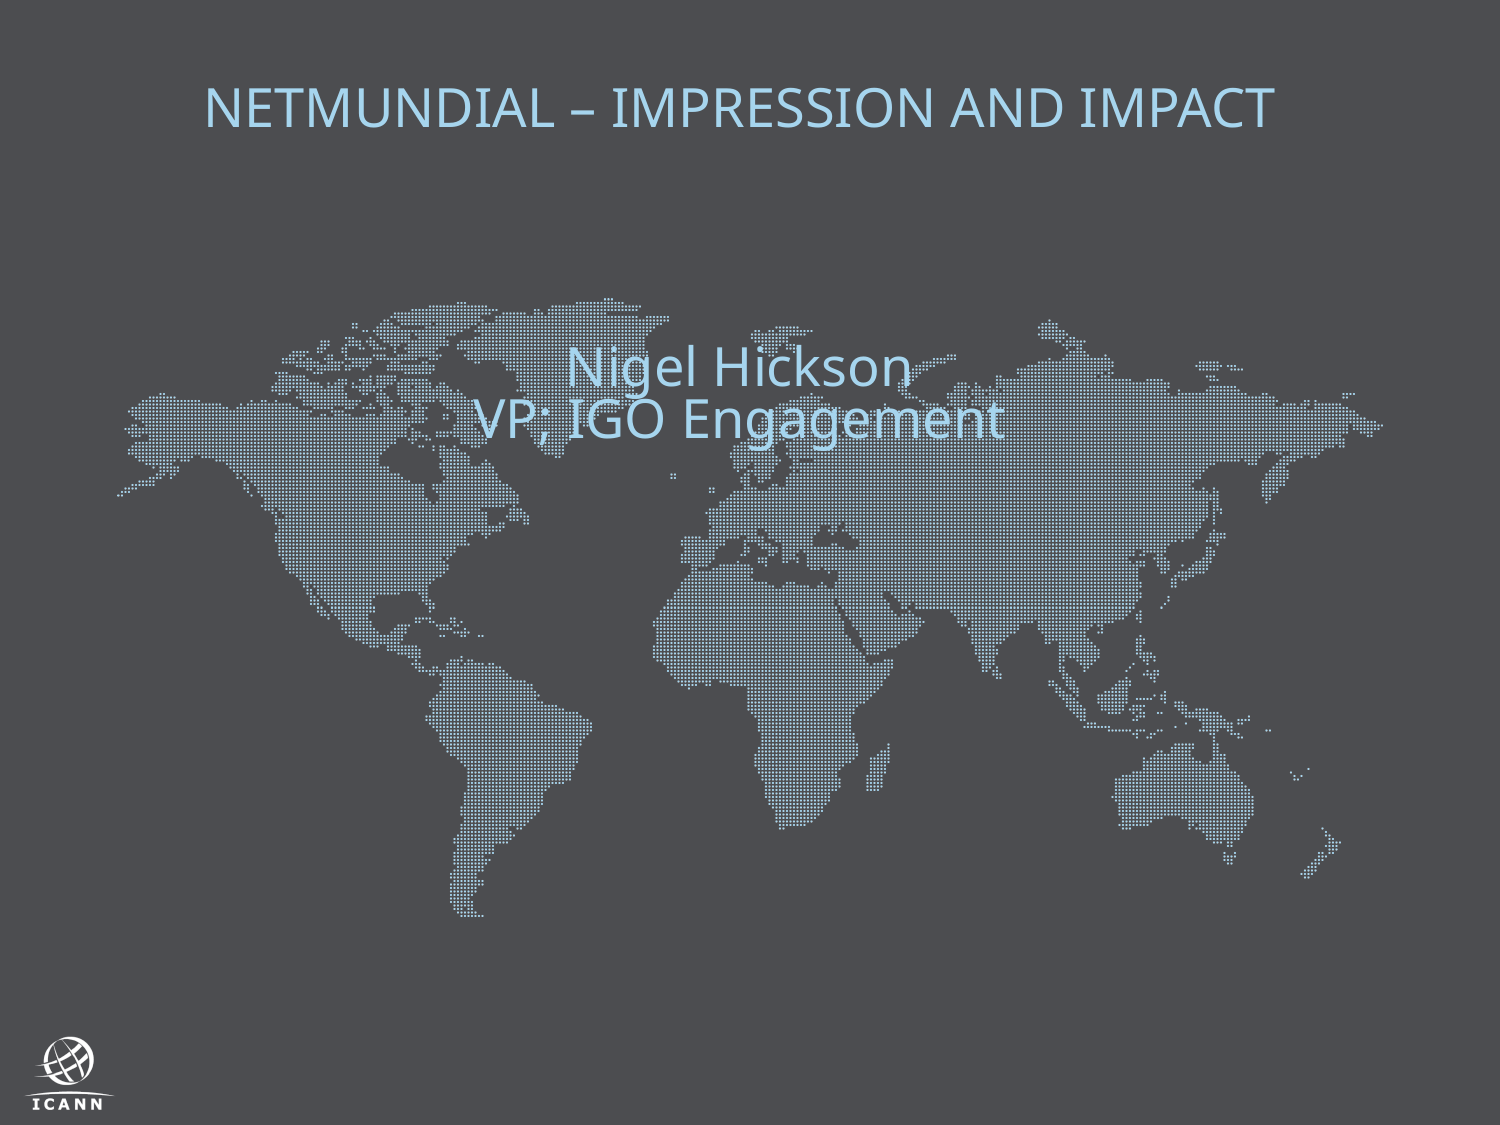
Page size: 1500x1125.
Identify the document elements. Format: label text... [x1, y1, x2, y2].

picture [21, 1034, 126, 1113]
title NETMUNDIAL – IMPRESSION AND IMPACT Nigel Hickson VP; IGO Engagement [53, 78, 1441, 256]
picture [117, 669, 1383, 917]
picture [117, 298, 1383, 491]
text_box [53, 491, 1441, 669]
